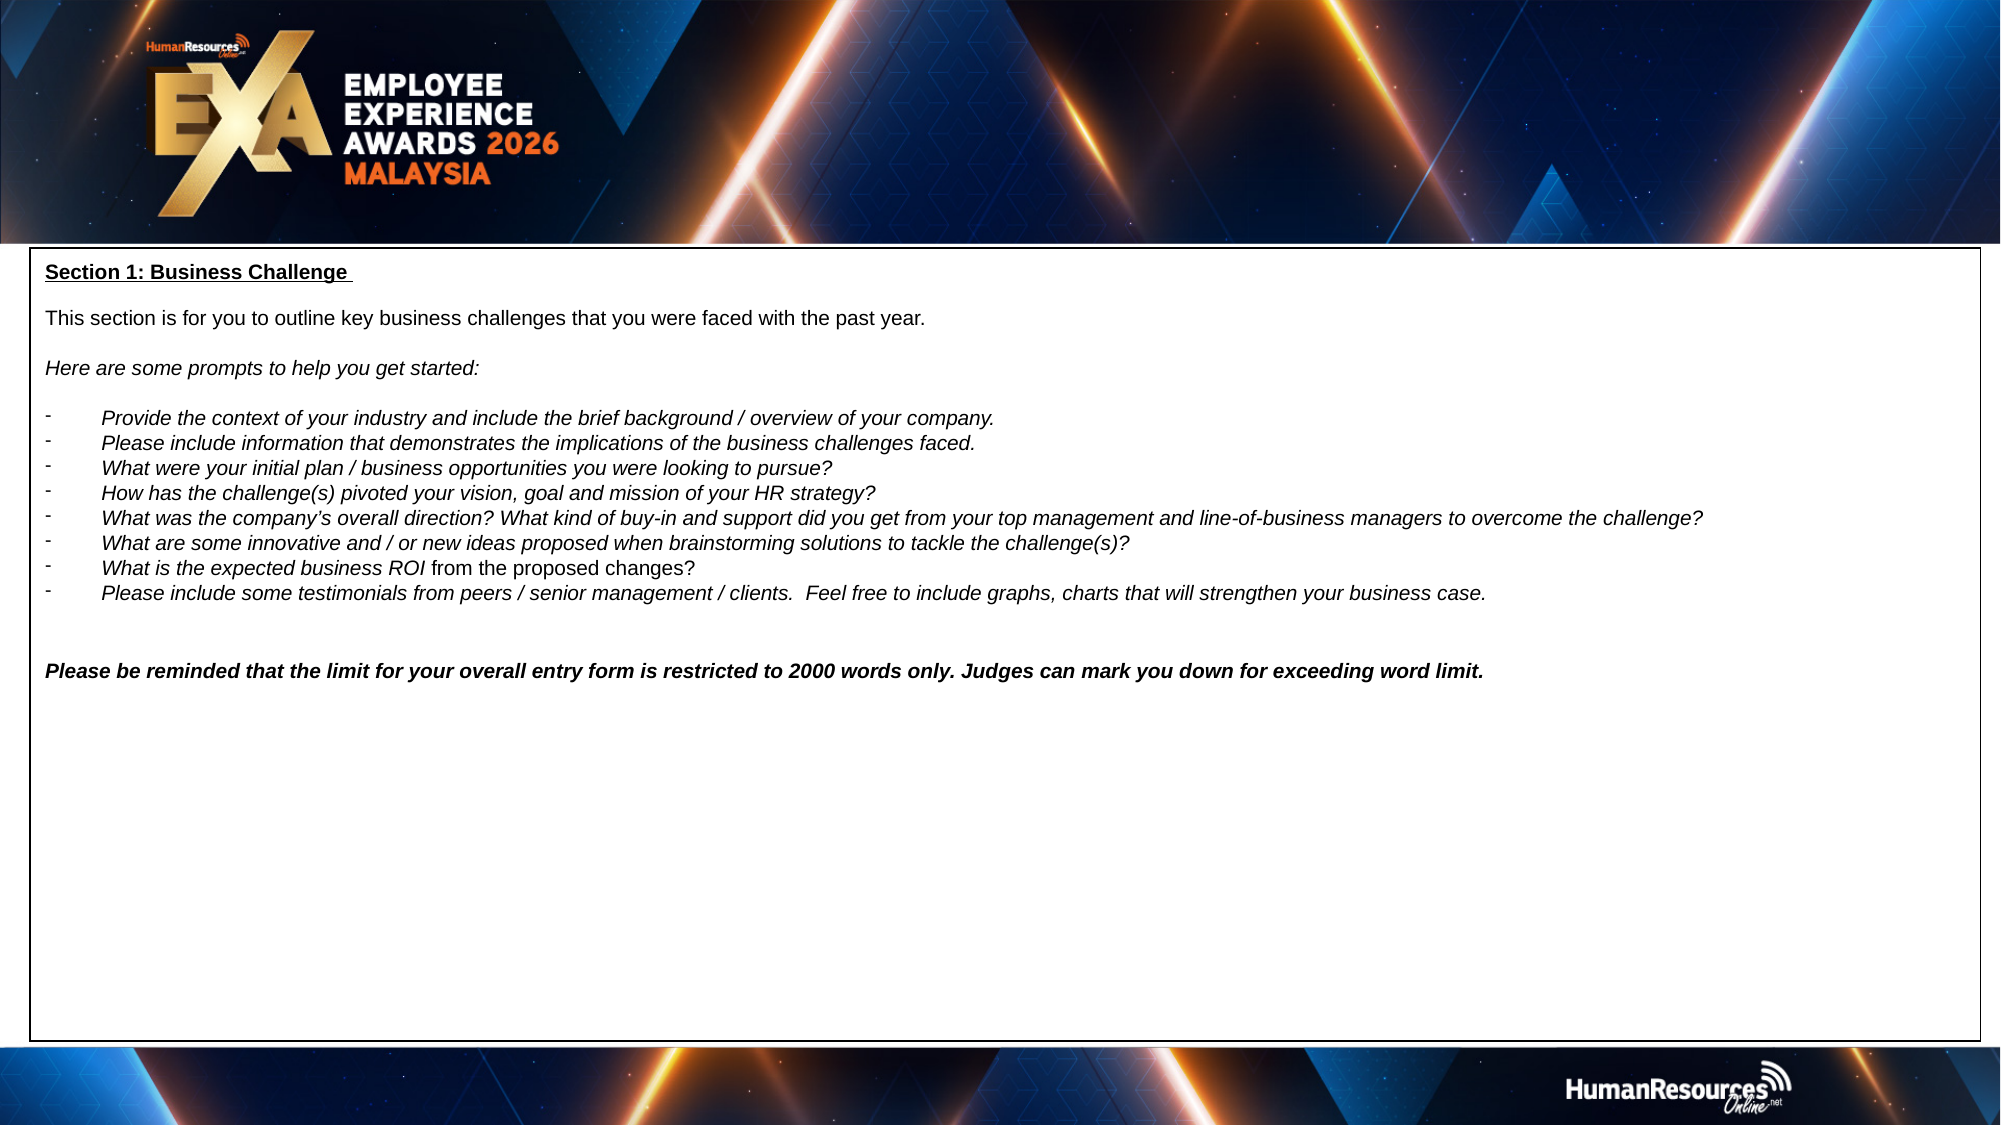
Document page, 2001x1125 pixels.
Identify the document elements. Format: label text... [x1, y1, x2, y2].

picture [0, 0, 2001, 1125]
text_box Section 1: Business Challenge This section is for you to outline key business challenges that you were faced with the past year. Here are some prompts to help you get started: Provide the context of your industry and include the brief background / overview of your company. Please include information that demonstrates the implications of the business challenges faced. What were your initial plan / business opportunities you were looking to pursue? How has the challenge(s) pivoted your vision, goal and mission of your HR strategy? What was the company’s overall direction? What kind of buy-in and support did you get from your top management and line-of-business managers to overcome the challenge? What are some innovative and / or new ideas proposed when brainstorming solutions to tackle the challenge(s)? What is the expected business ROI from the proposed changes? Please include some testimonials from peers / senior management / clients. Feel free to include graphs, charts that will strengthen your business case. Please be reminded that the limit for your overall entry form is restricted to 2000 words only. Judges can mark you down for exceeding word limit. [30, 247, 1981, 1042]
